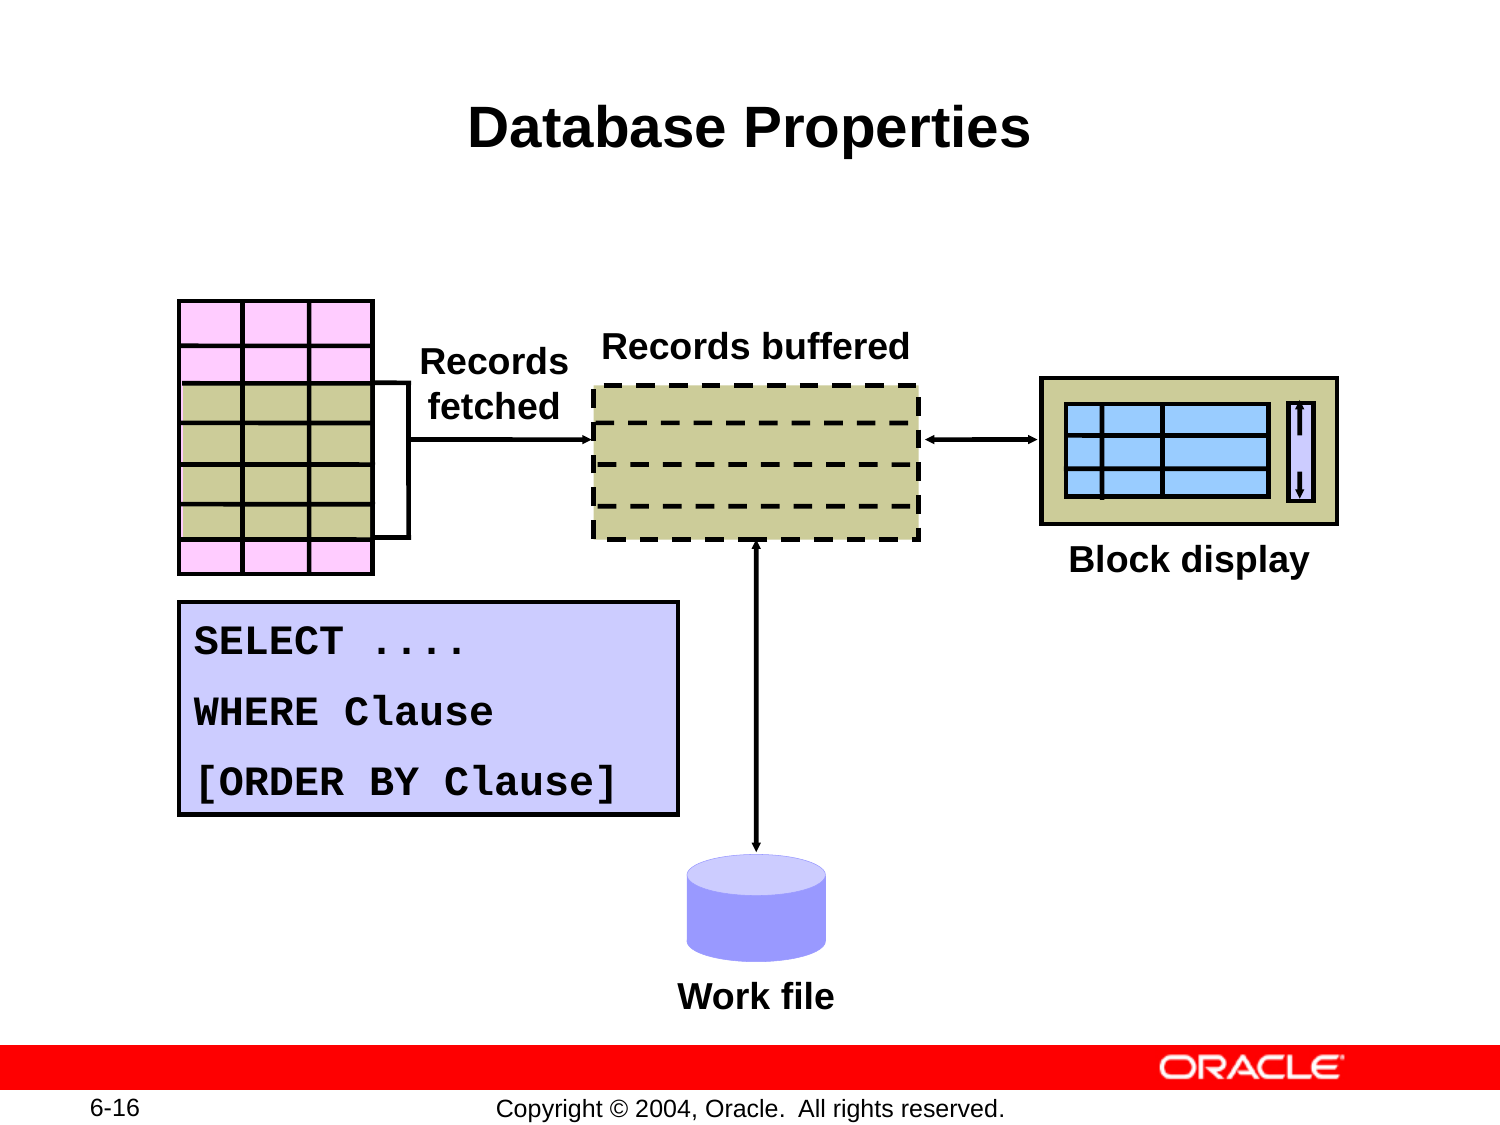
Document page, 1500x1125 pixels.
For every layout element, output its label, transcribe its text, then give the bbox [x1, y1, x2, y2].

text_box [1066, 404, 1162, 435]
text_box [183, 423, 242, 464]
text_box [310, 346, 373, 382]
text_box [183, 465, 242, 504]
text_box [243, 384, 309, 422]
text_box [1295, 471, 1304, 499]
text_box [924, 435, 1038, 444]
text_box [243, 505, 309, 539]
text_box [243, 423, 309, 464]
text_box [1041, 378, 1338, 524]
text_box [310, 301, 373, 345]
text_box [1163, 469, 1269, 497]
text_box [243, 538, 373, 574]
text_box [1066, 469, 1102, 497]
text_box [183, 384, 242, 422]
title Database Properties [149, 87, 1351, 232]
text_box [1103, 436, 1162, 468]
text_box [1163, 404, 1269, 435]
text_box [1163, 436, 1269, 468]
text_box [243, 465, 309, 504]
text_box [752, 539, 761, 852]
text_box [686, 854, 826, 962]
text_box [408, 435, 592, 444]
text_box [310, 465, 371, 504]
text_box Block display [1053, 527, 1326, 588]
text_box [310, 423, 371, 464]
text_box [593, 385, 919, 540]
text_box Records fetched [404, 329, 585, 435]
text_box [310, 505, 371, 539]
text_box [183, 505, 242, 539]
text_box Work file [662, 964, 851, 1025]
text_box [1066, 436, 1102, 468]
text_box [1288, 403, 1314, 501]
text_box [1103, 469, 1162, 497]
text_box SELECT .... WHERE Clause [ORDER BY Clause] [178, 602, 679, 815]
text_box [310, 384, 371, 422]
text_box Records buffered [585, 314, 927, 375]
text_box [1295, 399, 1304, 436]
text_box [178, 301, 309, 574]
